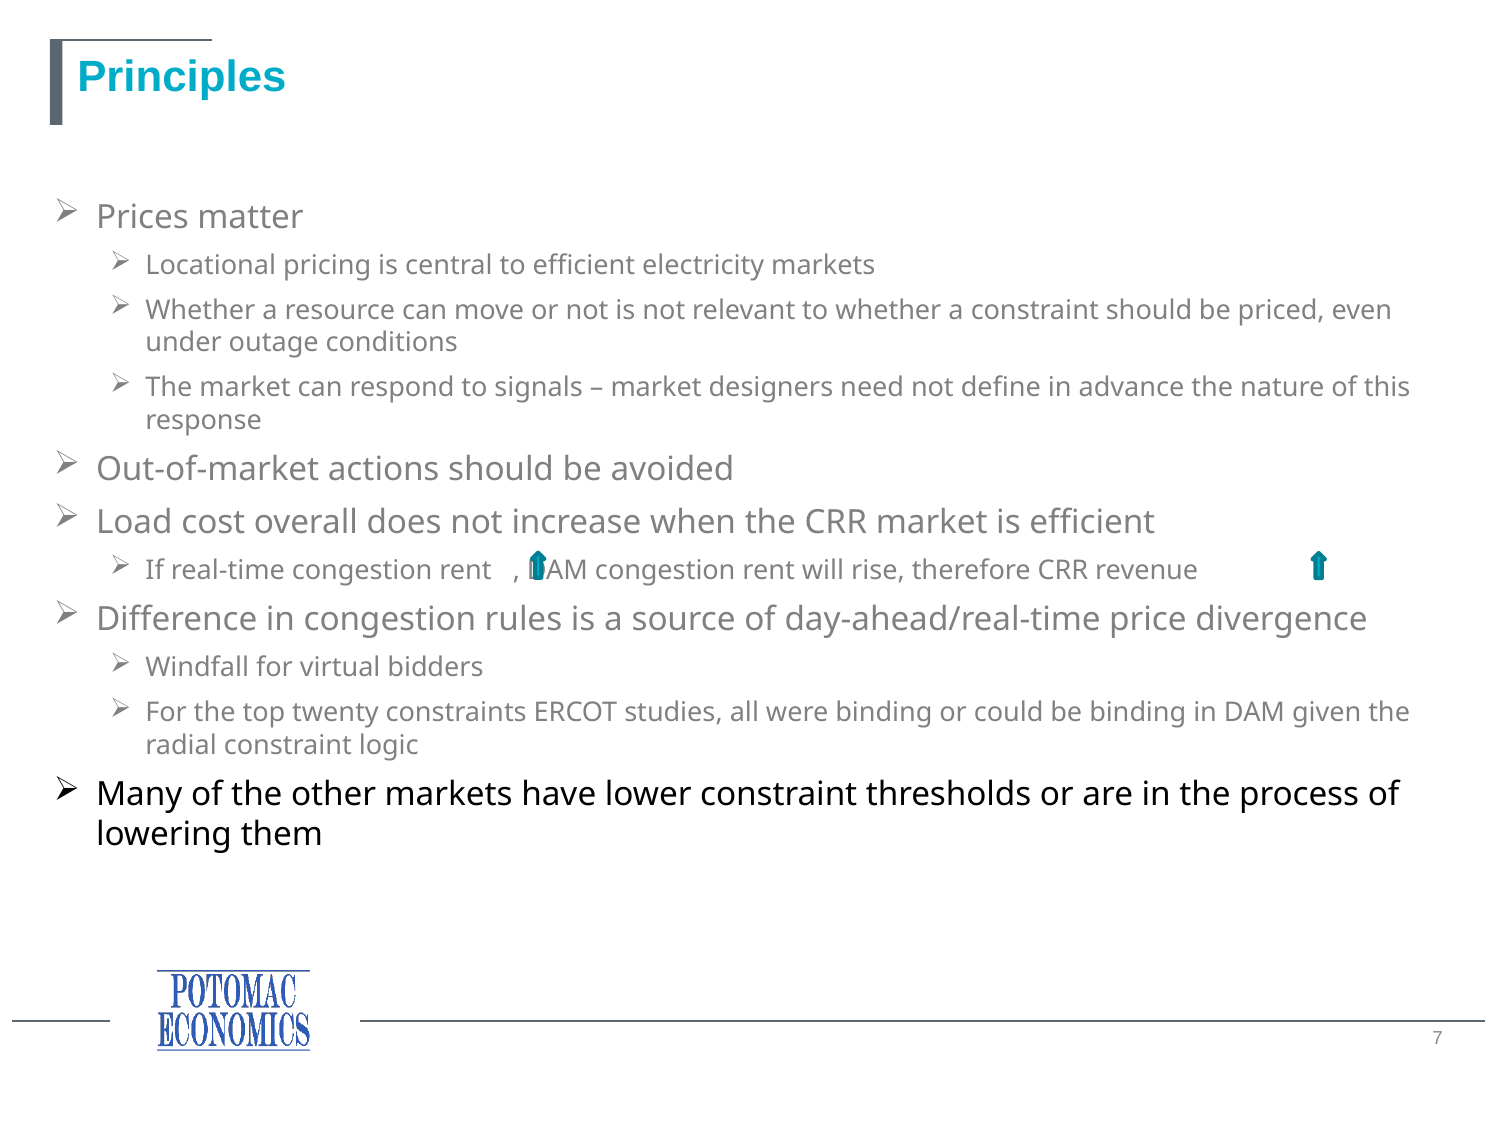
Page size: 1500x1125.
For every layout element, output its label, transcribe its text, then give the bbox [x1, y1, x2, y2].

slide_number 7 [1387, 1012, 1488, 1062]
text_box [529, 550, 547, 580]
picture [156, 984, 312, 1053]
title Principles [62, 39, 1450, 134]
text_box [1310, 550, 1327, 581]
list Prices matter Locational pricing is central to efficient electricity markets Whether a resource can move or not is not relevant to whether a constraint should be priced, even under outage conditions The market can respond to signals – market designers need not define in advance the nature of this response Out-of-market actions should be avoided Load cost overall does not increase when the CRR market is efficient If real-time congestion rent , DAM congestion rent will rise, therefore CRR revenue Difference in congestion rules is a source of day-ahead/real-time price divergence Windfall for virtual bidders For the top twenty constraints ERCOT studies, all were binding or could be binding in DAM given the radial constraint logic Many of the other markets have lower constraint thresholds or are in the process of lowering them [39, 187, 1438, 984]
